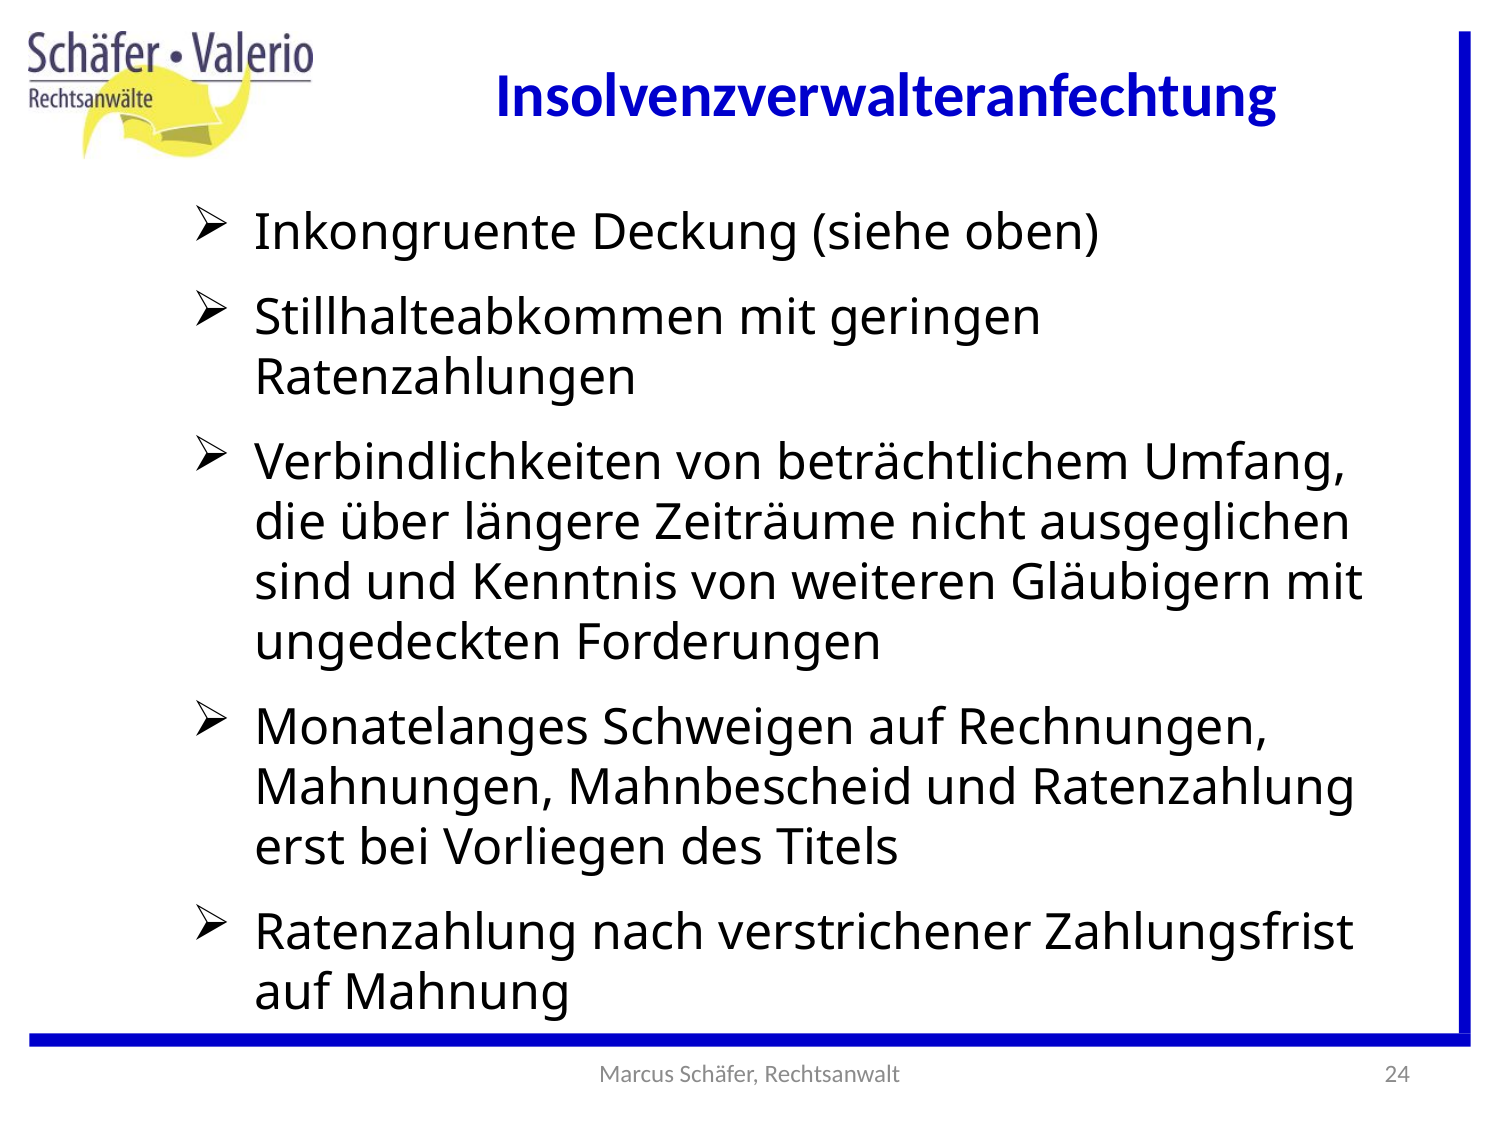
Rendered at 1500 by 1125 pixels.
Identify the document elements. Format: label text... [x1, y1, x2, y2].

slide_number 24 [1074, 1055, 1425, 1103]
picture [28, 31, 314, 160]
footer Marcus Schäfer, Rechtsanwalt [512, 1055, 988, 1103]
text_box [29, 31, 1471, 1048]
